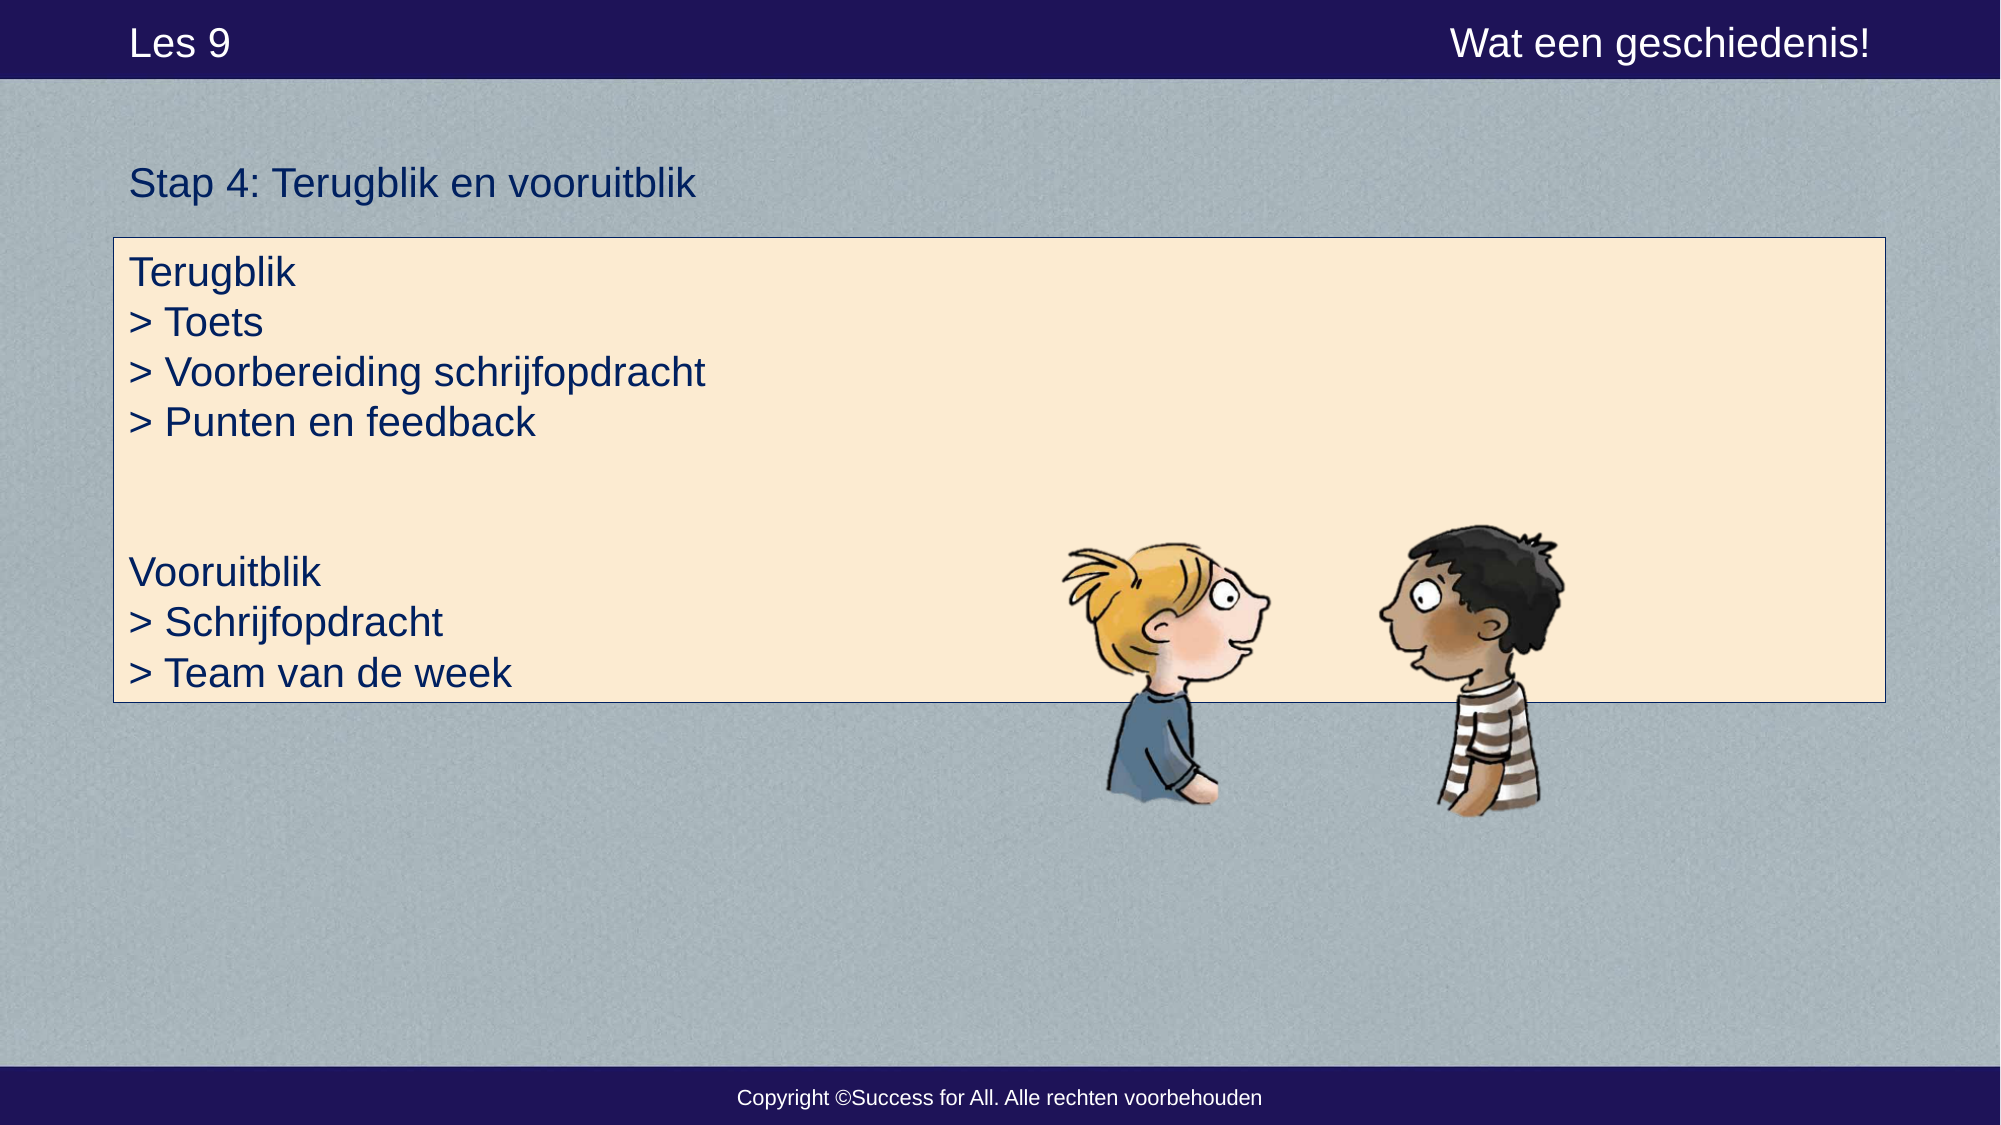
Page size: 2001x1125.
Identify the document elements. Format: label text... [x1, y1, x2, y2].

picture [0, 0, 2001, 1125]
text_box Terugblik > Toets > Voorbereiding schrijfopdracht > Punten en feedback Vooruitblik > Schrijfopdracht > Team van de week [113, 237, 1886, 703]
text_box Copyright ©Success for All. Alle rechten voorbehouden [0, 1076, 2000, 1125]
text_box Wat een geschiedenis! [999, 8, 1886, 73]
text_box Stap 4: Terugblik en vooruitblik [113, 148, 1635, 214]
text_box Les 9 [114, 8, 354, 73]
